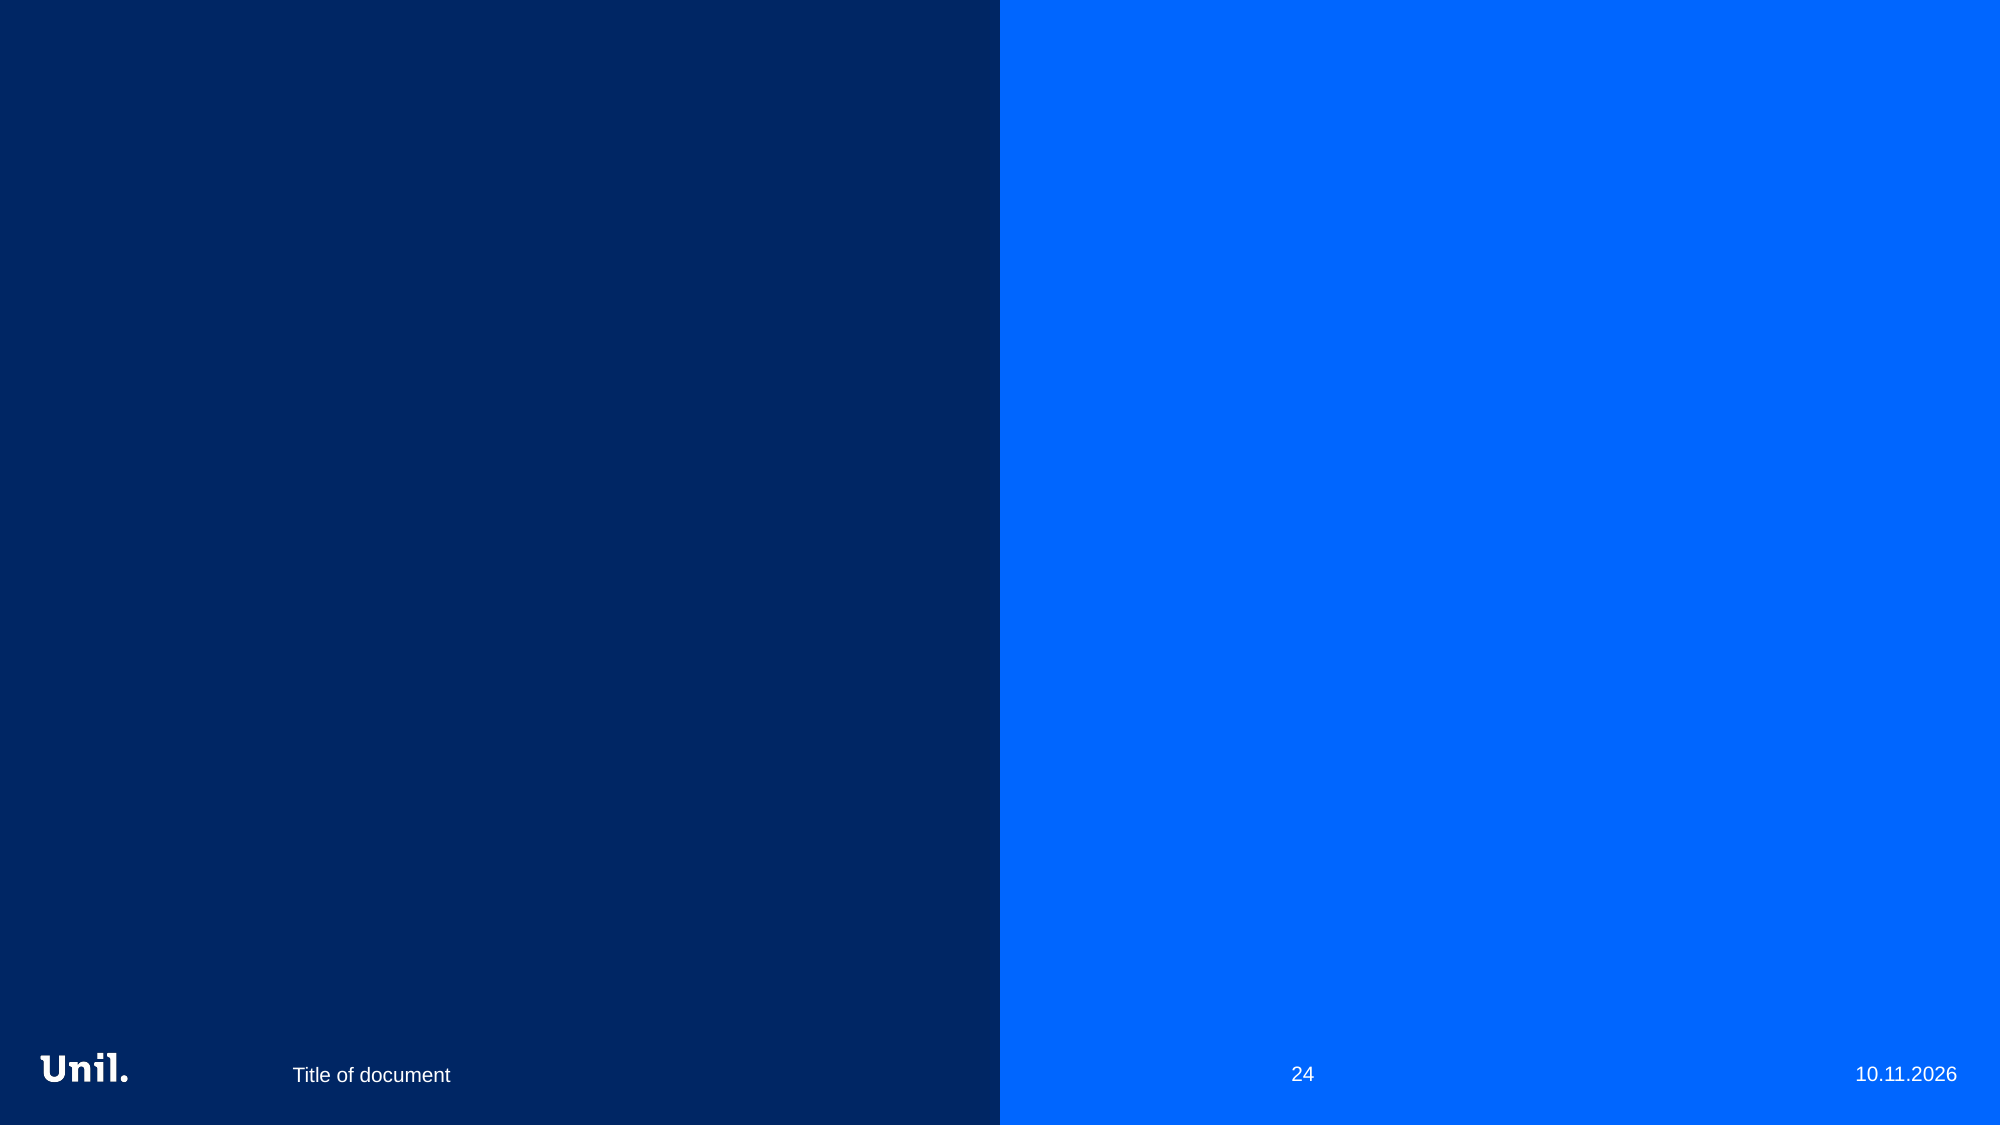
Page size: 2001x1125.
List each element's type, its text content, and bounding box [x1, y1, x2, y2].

slide_number 24 [1250, 1037, 1355, 1086]
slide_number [1789, 1026, 1958, 1086]
picture [27, 1042, 141, 1095]
footer Title of document [292, 1011, 1048, 1087]
